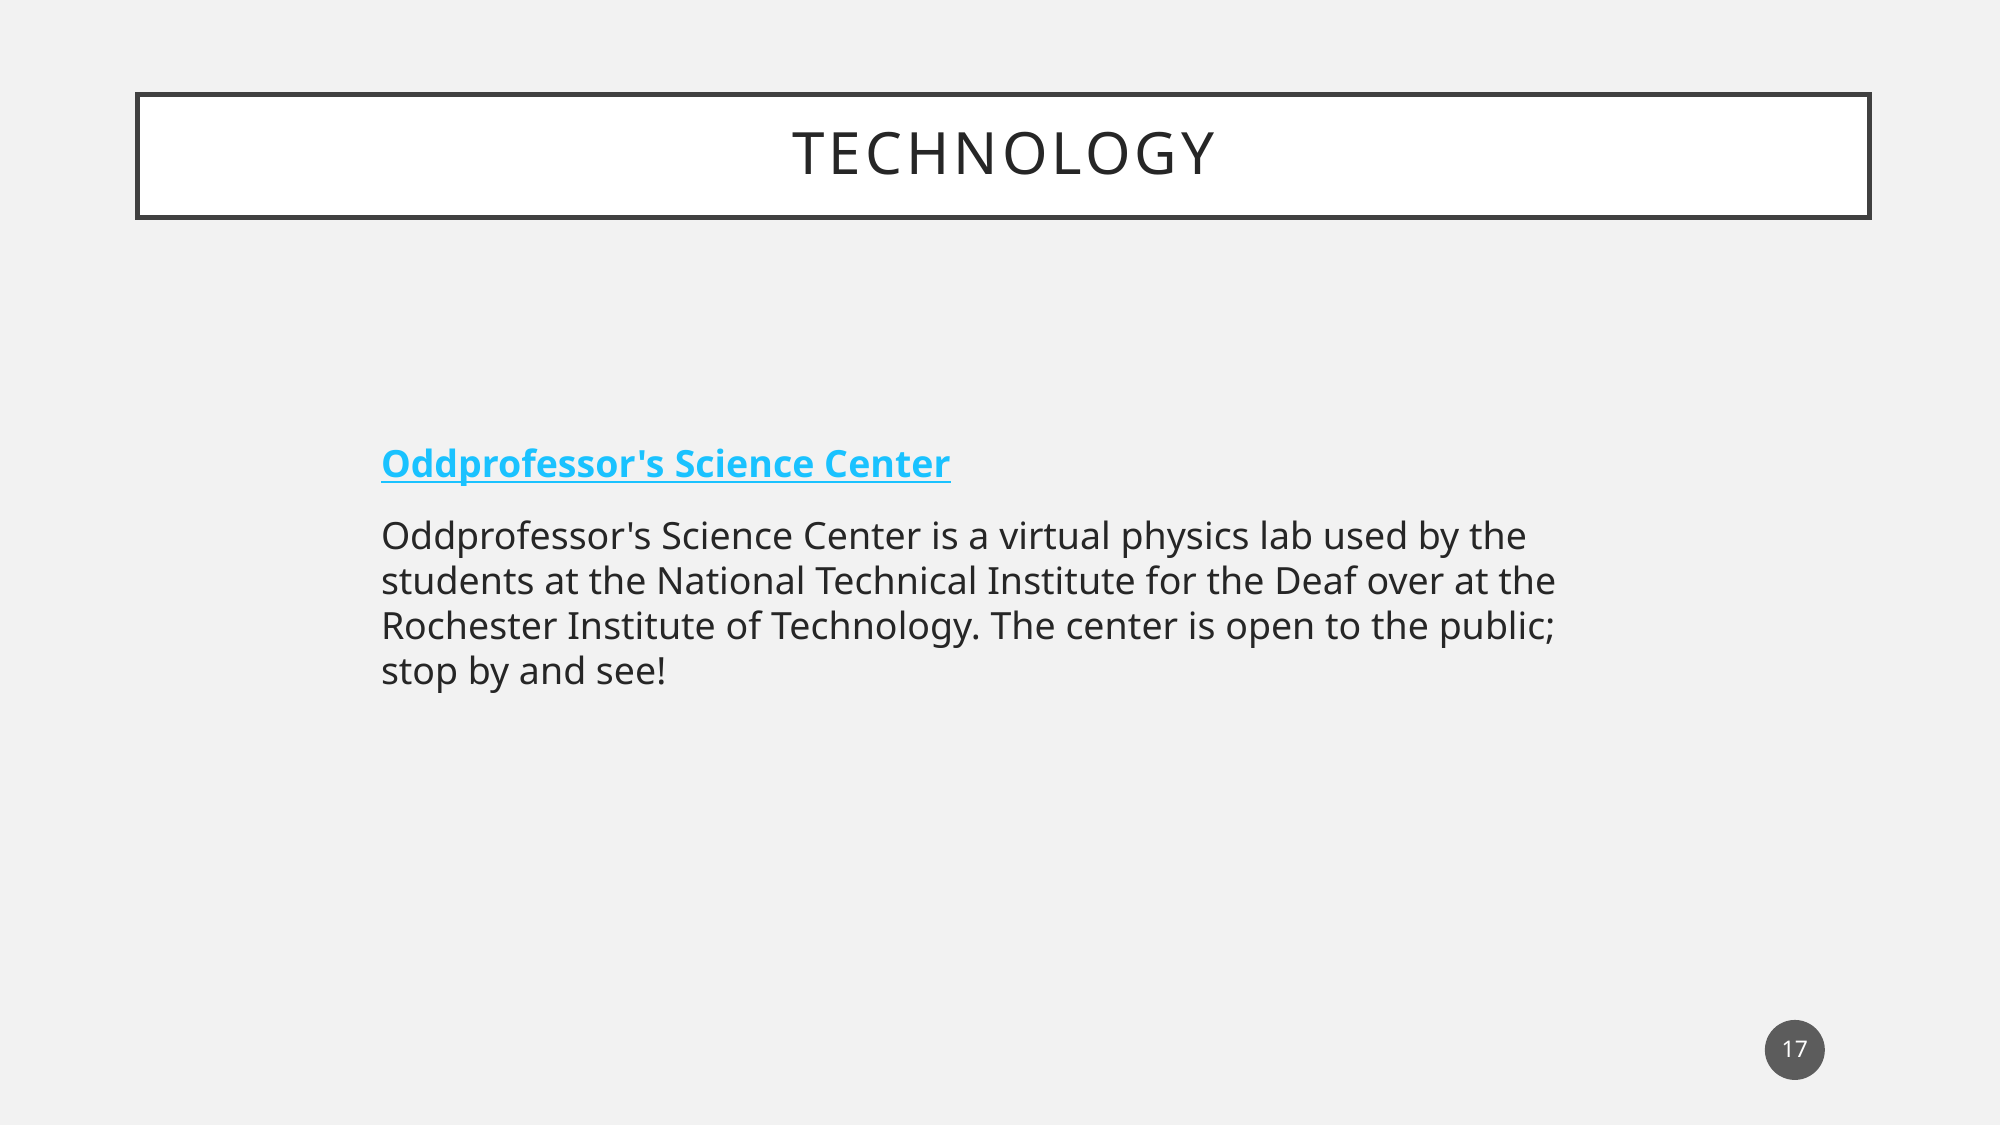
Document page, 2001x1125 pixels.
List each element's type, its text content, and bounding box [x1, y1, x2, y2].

list Oddprofessor's Science Center Oddprofessor's Science Center is a virtual physics lab used by the students at the National Technical Institute for the Deaf over at the Rochester Institute of Technology. The center is open to the public; stop by and see! [366, 432, 1634, 942]
slide_number 17 [1764, 1019, 1825, 1080]
title Technology [135, 92, 1872, 220]
